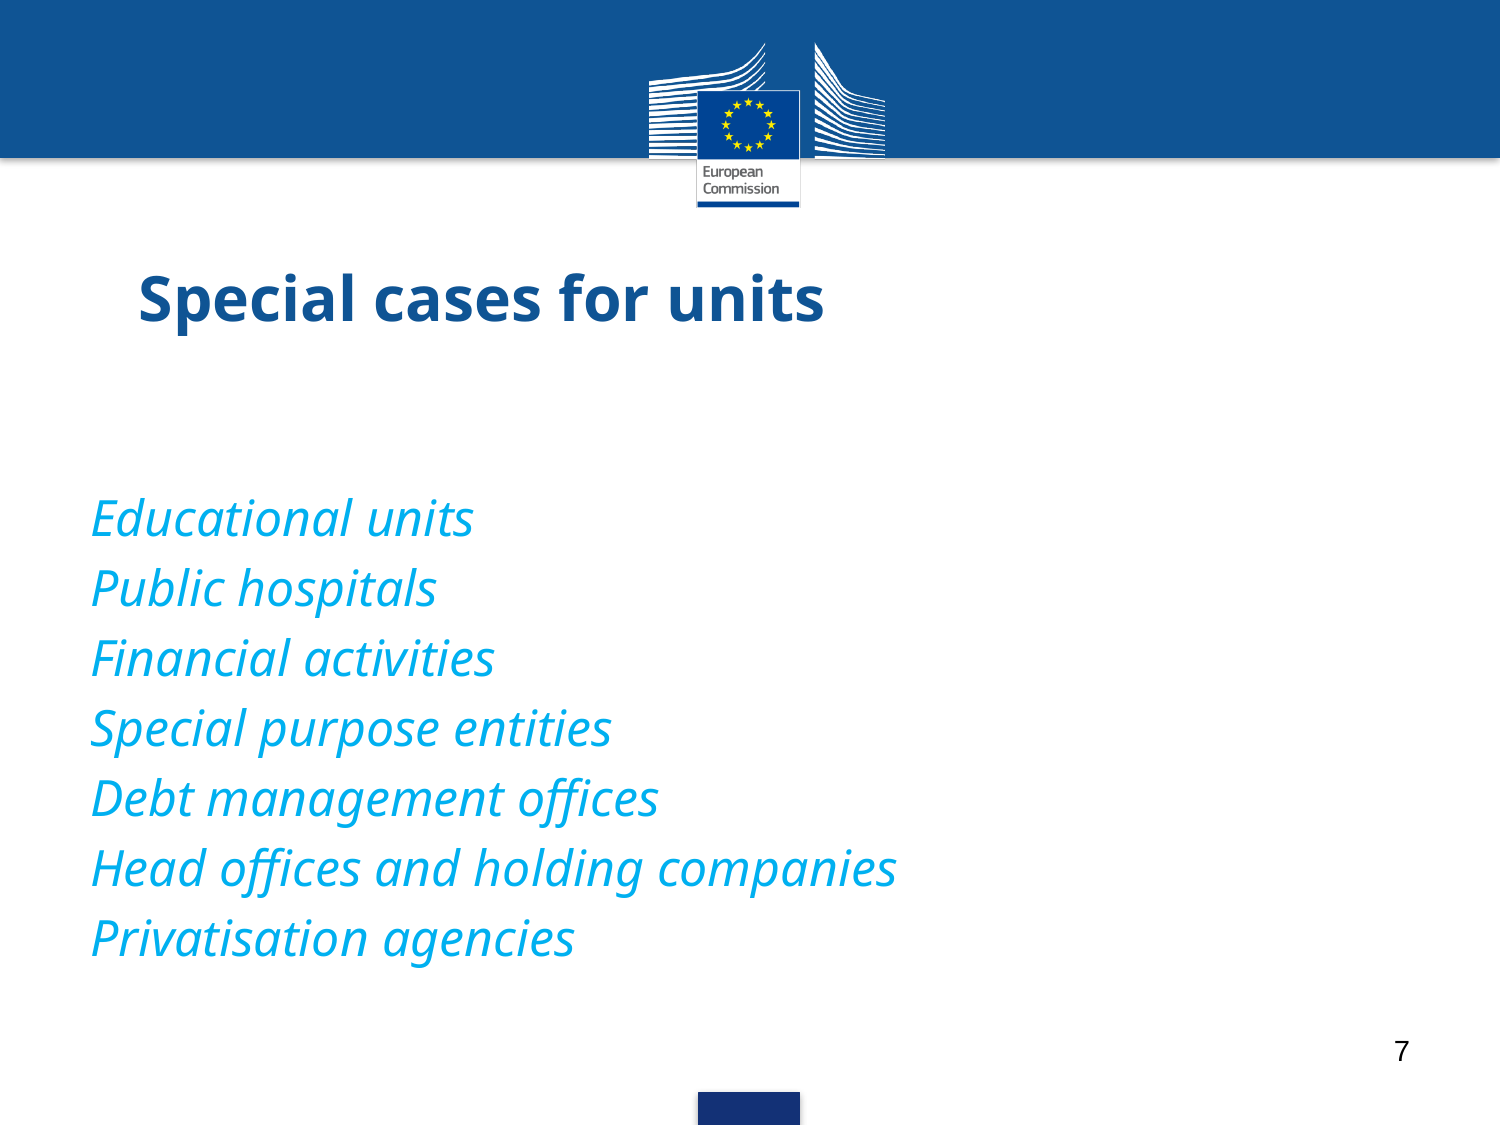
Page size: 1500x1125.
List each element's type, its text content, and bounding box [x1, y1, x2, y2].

picture [649, 42, 885, 208]
list Educational units Public hospitals Financial activities Special purpose entities Debt management offices Head offices and holding companies Privatisation agencies [75, 408, 1425, 988]
slide_number 7 [1074, 1024, 1425, 1103]
title Special cases for units [64, 219, 1415, 374]
